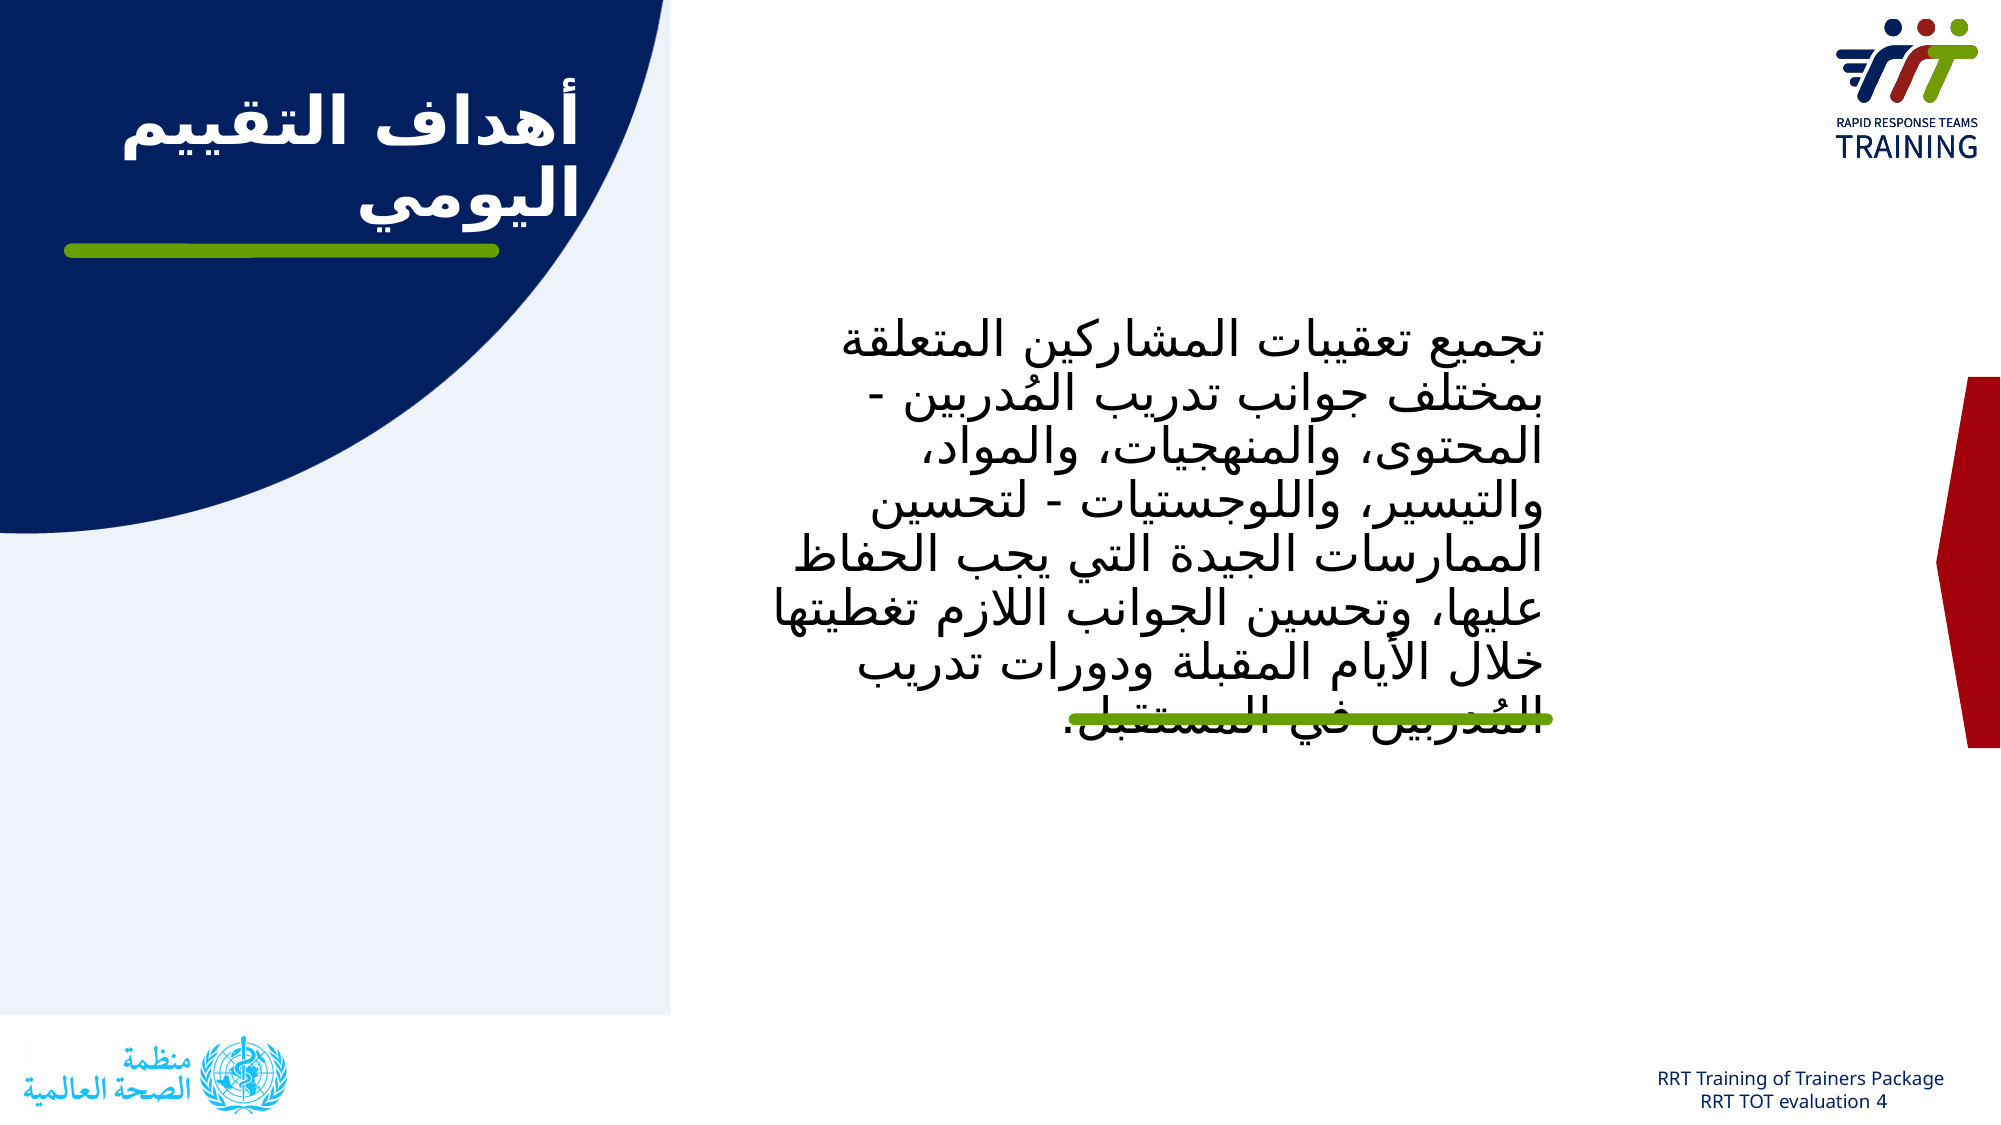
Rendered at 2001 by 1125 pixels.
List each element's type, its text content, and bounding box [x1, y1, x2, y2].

text_box [1068, 713, 1553, 726]
picture [0, 0, 670, 538]
picture [24, 1036, 287, 1114]
title أهداف التقييم اليومي [51, 0, 591, 318]
picture [1835, 19, 1978, 167]
list تجميع تعقيبات المشاركين المتعلقة بمختلف جوانب تدريب المُدربين - المحتوى، والمنهجيات، والمواد، والتيسير، واللوجستيات - لتحسين الممارسات الجيدة التي يجب الحفاظ عليها، وتحسين الجوانب اللازم تغطيتها خلال الأيام المقبلة ودورات تدريب المُدربين في المستقبل. [724, 289, 1554, 768]
